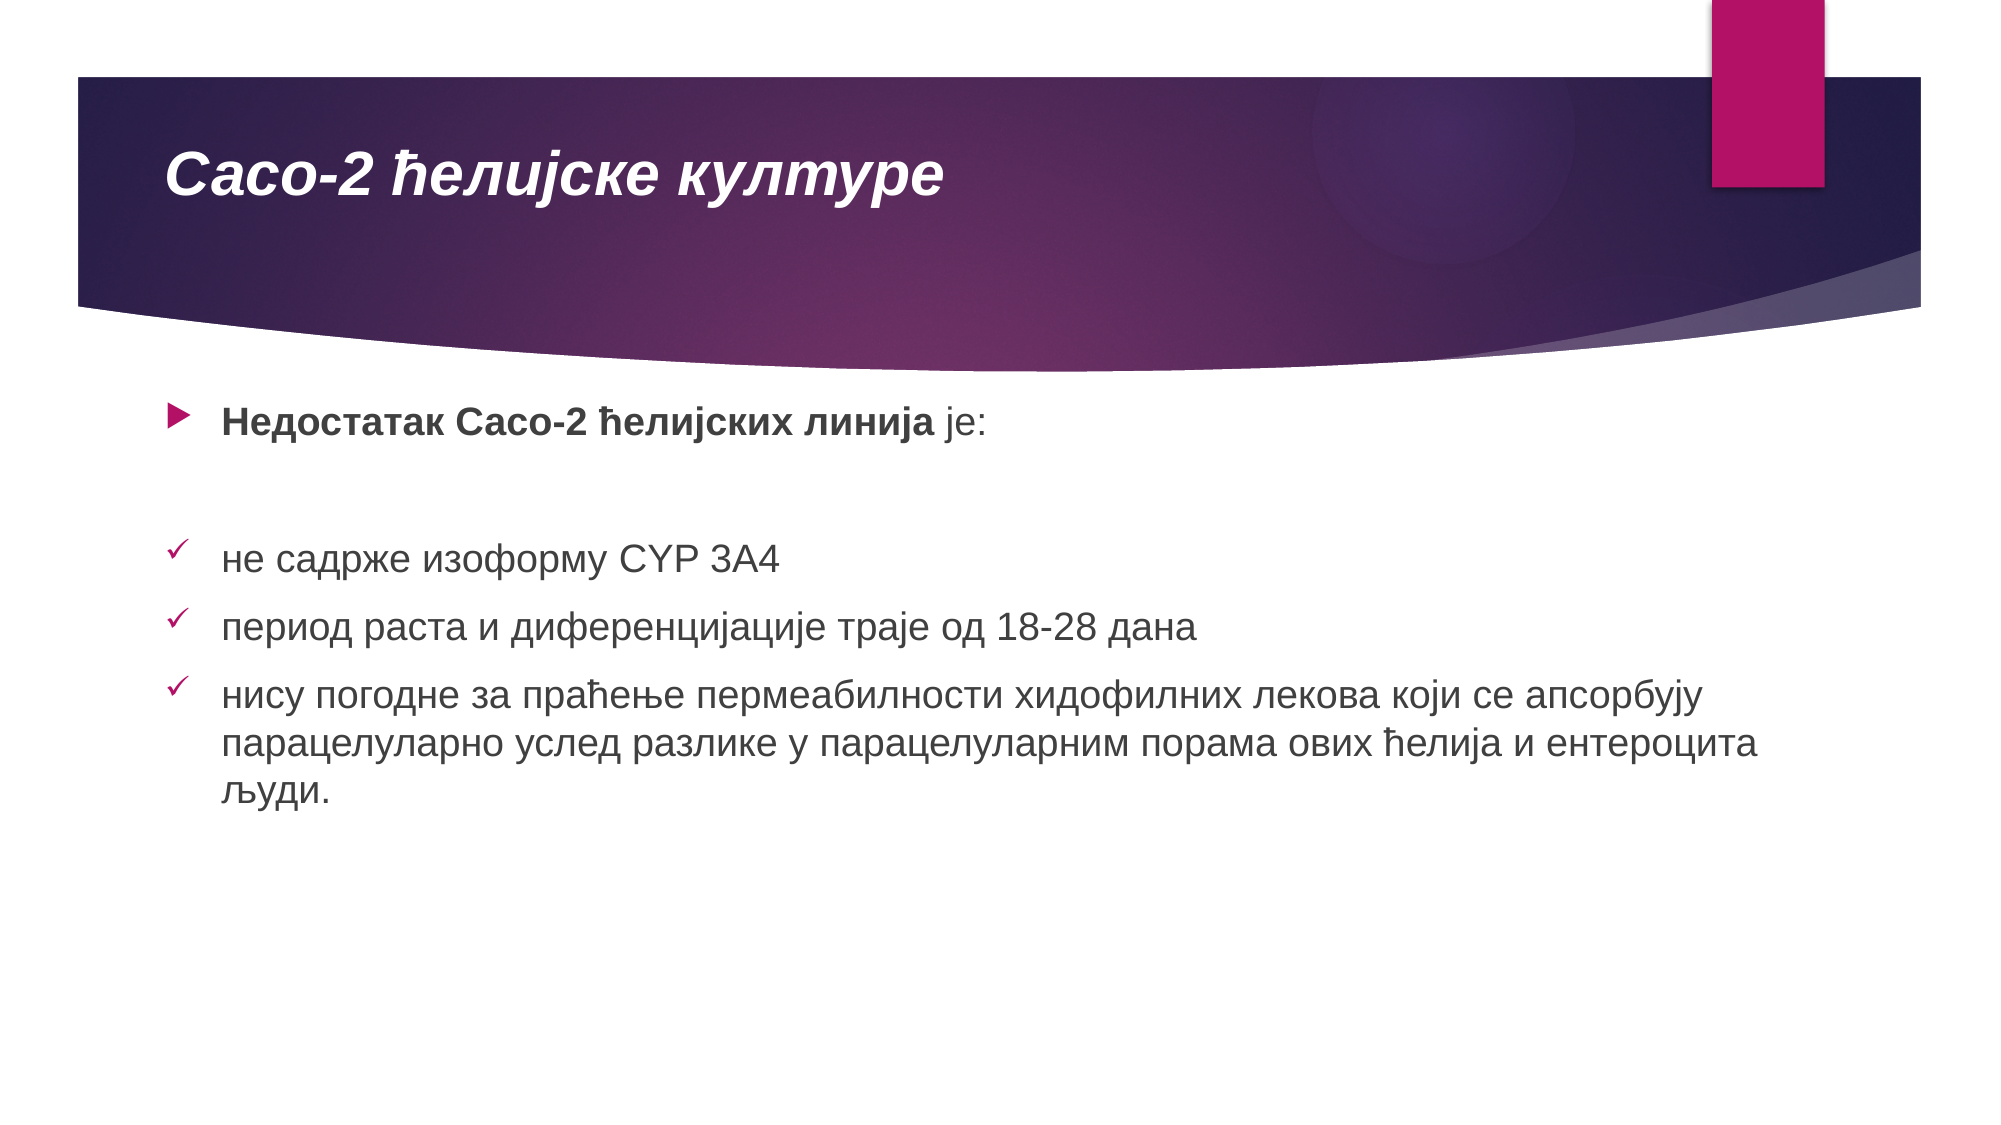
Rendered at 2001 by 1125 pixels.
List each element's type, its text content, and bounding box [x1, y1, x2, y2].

text_box Сасо-2 ћелијске културе [149, 125, 1684, 216]
list Недостатак Сасо-2 ћелијских линија је: не садрже изоформу CYP 3A4 период раста и диференцијације траје од 18-28 дана нису погодне за праћење пермеабилности хидофилних лекова који се апсорбују парацелуларно услед разлике у парацелуларним порама ових ћелија и ентероцита људи. [149, 388, 1850, 1091]
